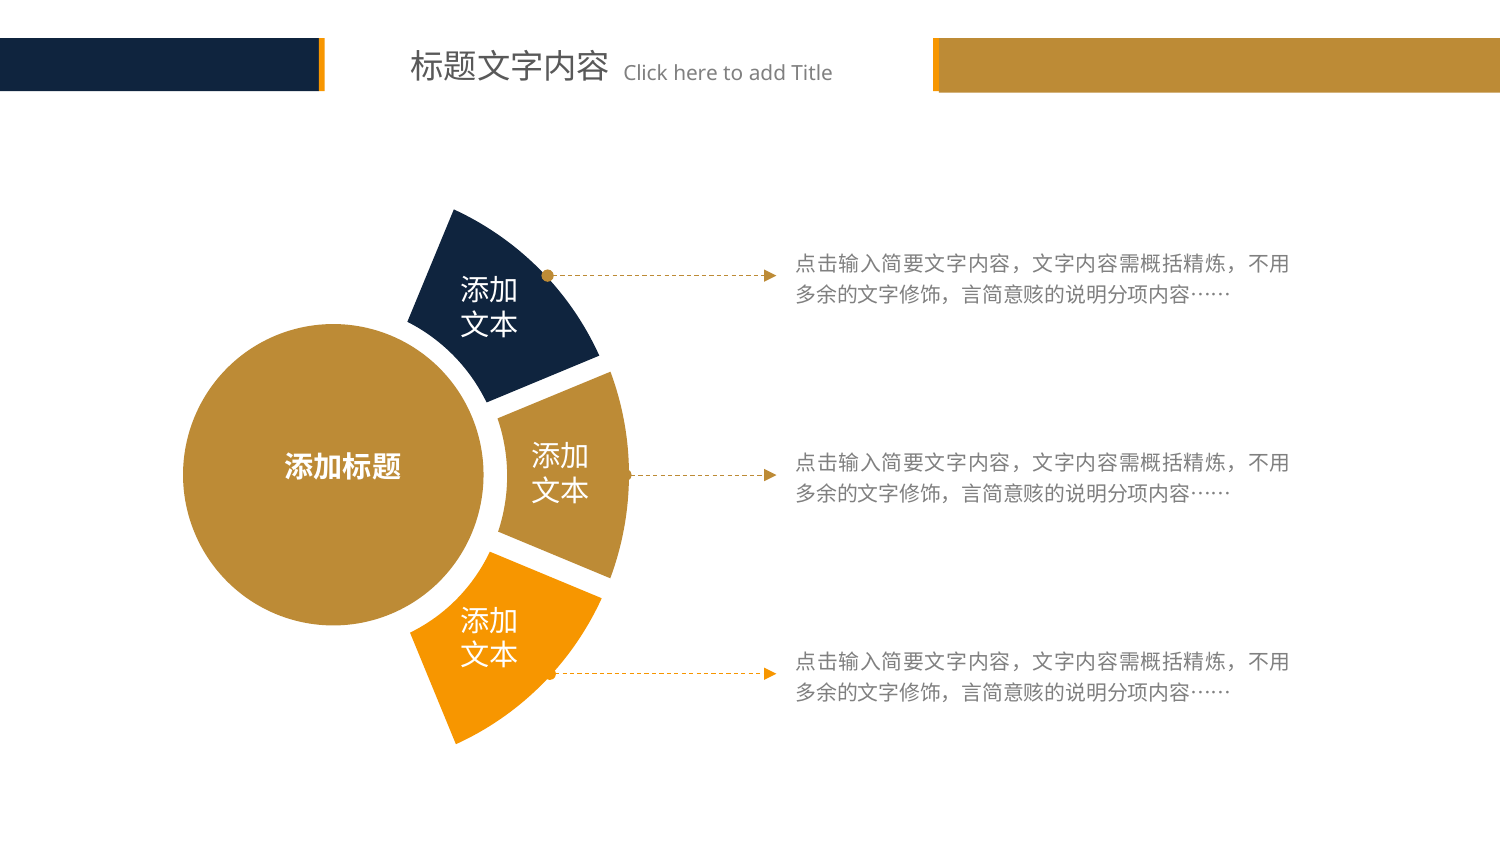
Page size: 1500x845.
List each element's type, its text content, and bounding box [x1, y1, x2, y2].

text_box 点击输入简要文字内容，文字内容需概括精炼，不用多余的文字修饰，言简意赅的说明分项内容…… [795, 642, 1291, 705]
text_box 添加标题 [260, 440, 426, 491]
text_box [495, 369, 632, 581]
text_box [405, 207, 602, 405]
text_box 添加文本 [448, 270, 532, 341]
text_box [408, 549, 604, 747]
text_box 添加文本 [518, 437, 603, 508]
text_box 点击输入简要文字内容，文字内容需概括精炼，不用多余的文字修饰，言简意赅的说明分项内容…… [795, 443, 1291, 506]
text_box 点击输入简要文字内容，文字内容需概括精炼，不用多余的文字修饰，言简意赅的说明分项内容…… [795, 244, 1291, 307]
text_box [180, 321, 486, 628]
text_box 添加文本 [448, 601, 532, 672]
